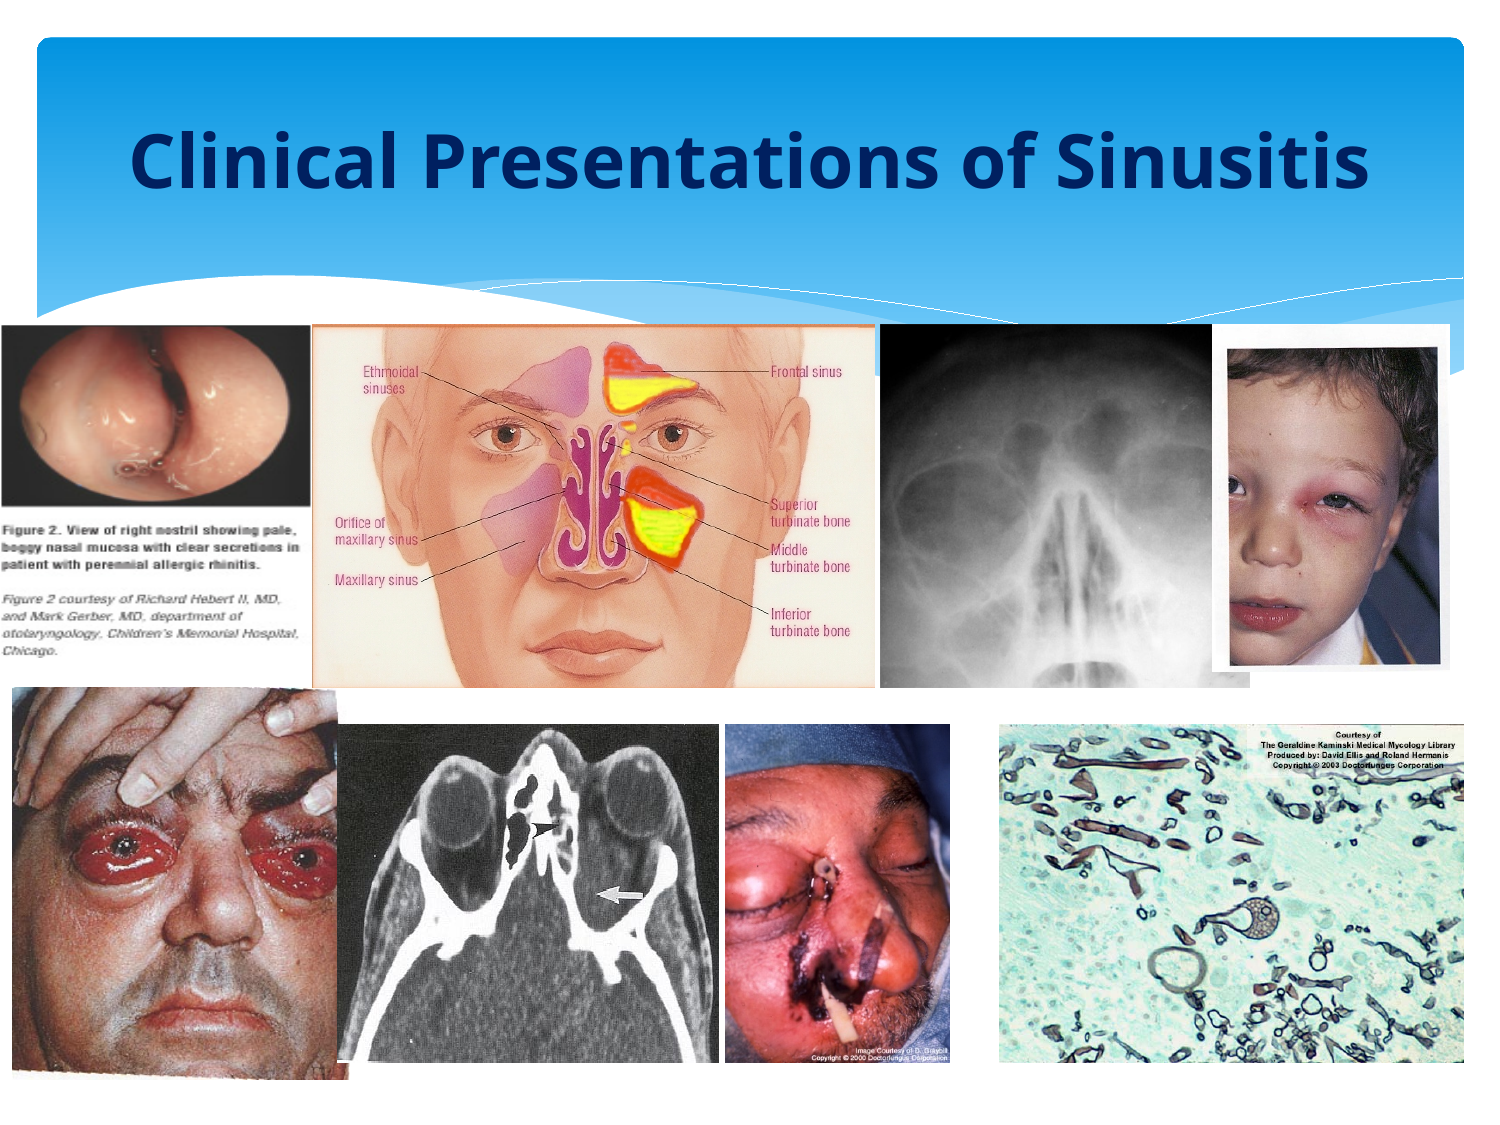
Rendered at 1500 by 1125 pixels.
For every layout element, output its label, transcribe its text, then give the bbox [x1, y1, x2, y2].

picture [880, 324, 1451, 688]
title Clinical Presentations of Sinusitis [75, 55, 1425, 261]
picture [0, 324, 876, 1080]
picture [724, 724, 950, 1063]
picture [999, 724, 1464, 1063]
